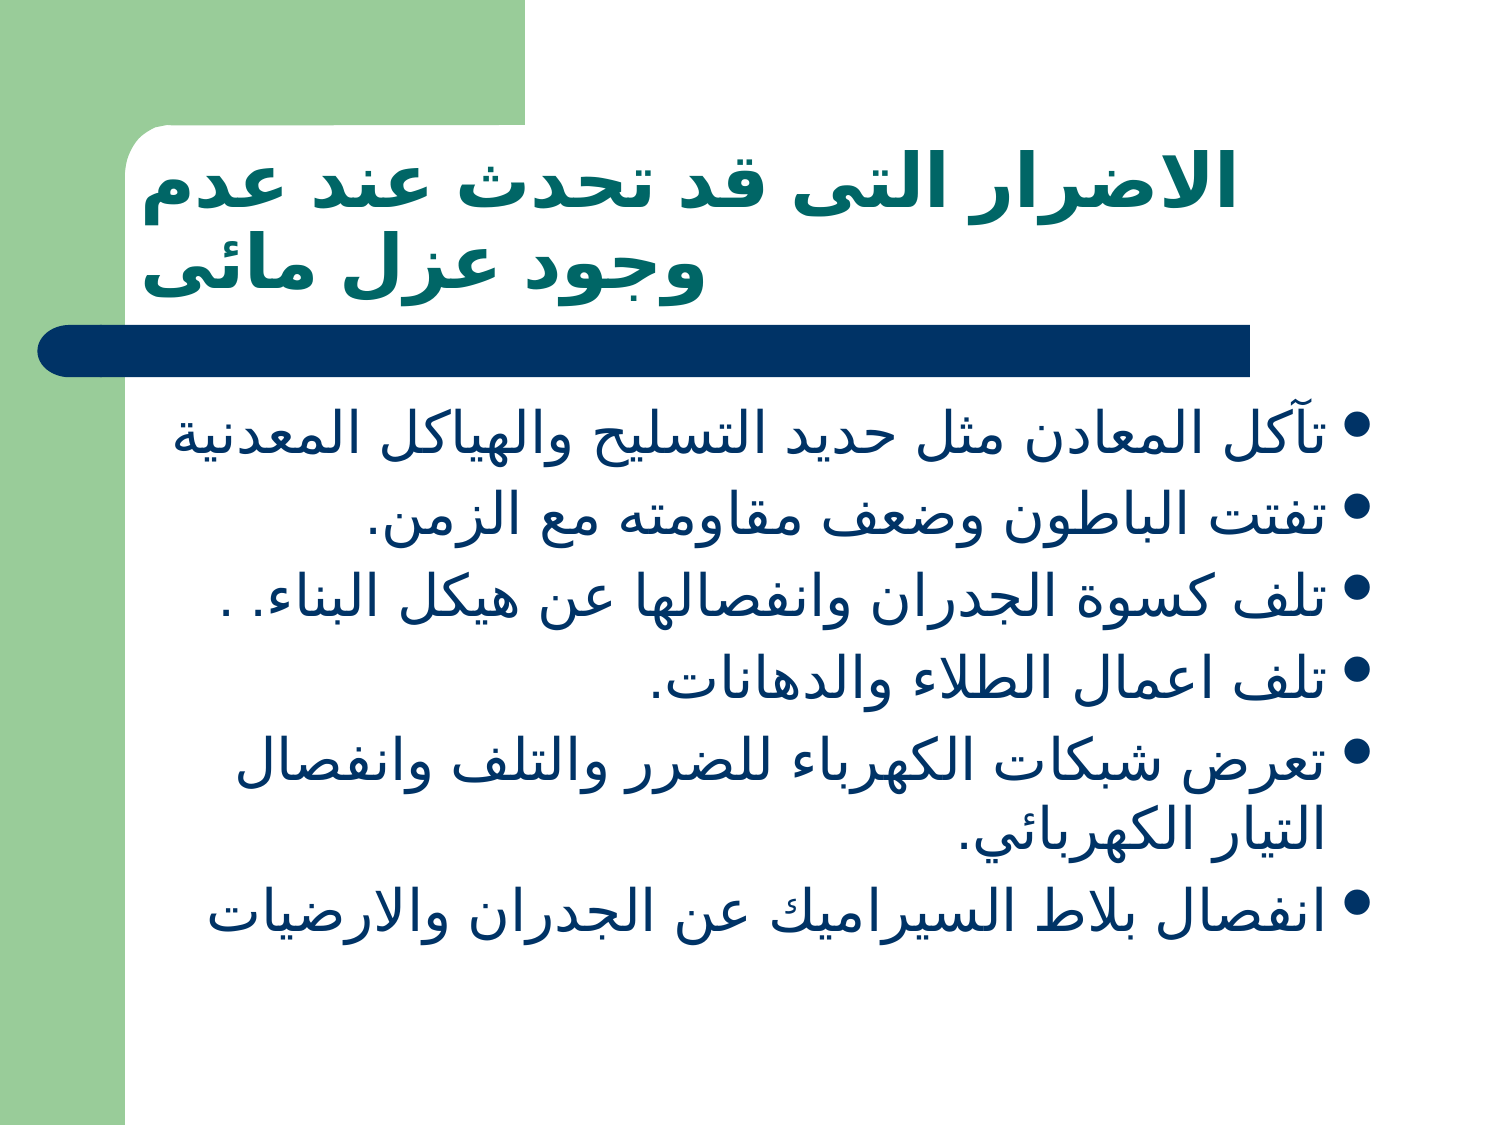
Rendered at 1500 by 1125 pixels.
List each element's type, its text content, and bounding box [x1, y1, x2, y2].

list تآكل المعادن مثل حديد التسليح والهياكل المعدنية تفتت الباطون وضعف مقاومته مع الزمن. تلف كسوة الجدران وانفصالها عن هيكل البناء. . تلف اعمال الطلاء والدهانات. تعرض شبكات الكهرباء للضرر والتلف وانفصال التيار الكهربائي. انفصال بلاط السيراميك عن الجدران والارضيات [137, 387, 1400, 999]
title الاضرار التى قد تحدث عند عدم وجود عزل مائى [125, 125, 1425, 313]
